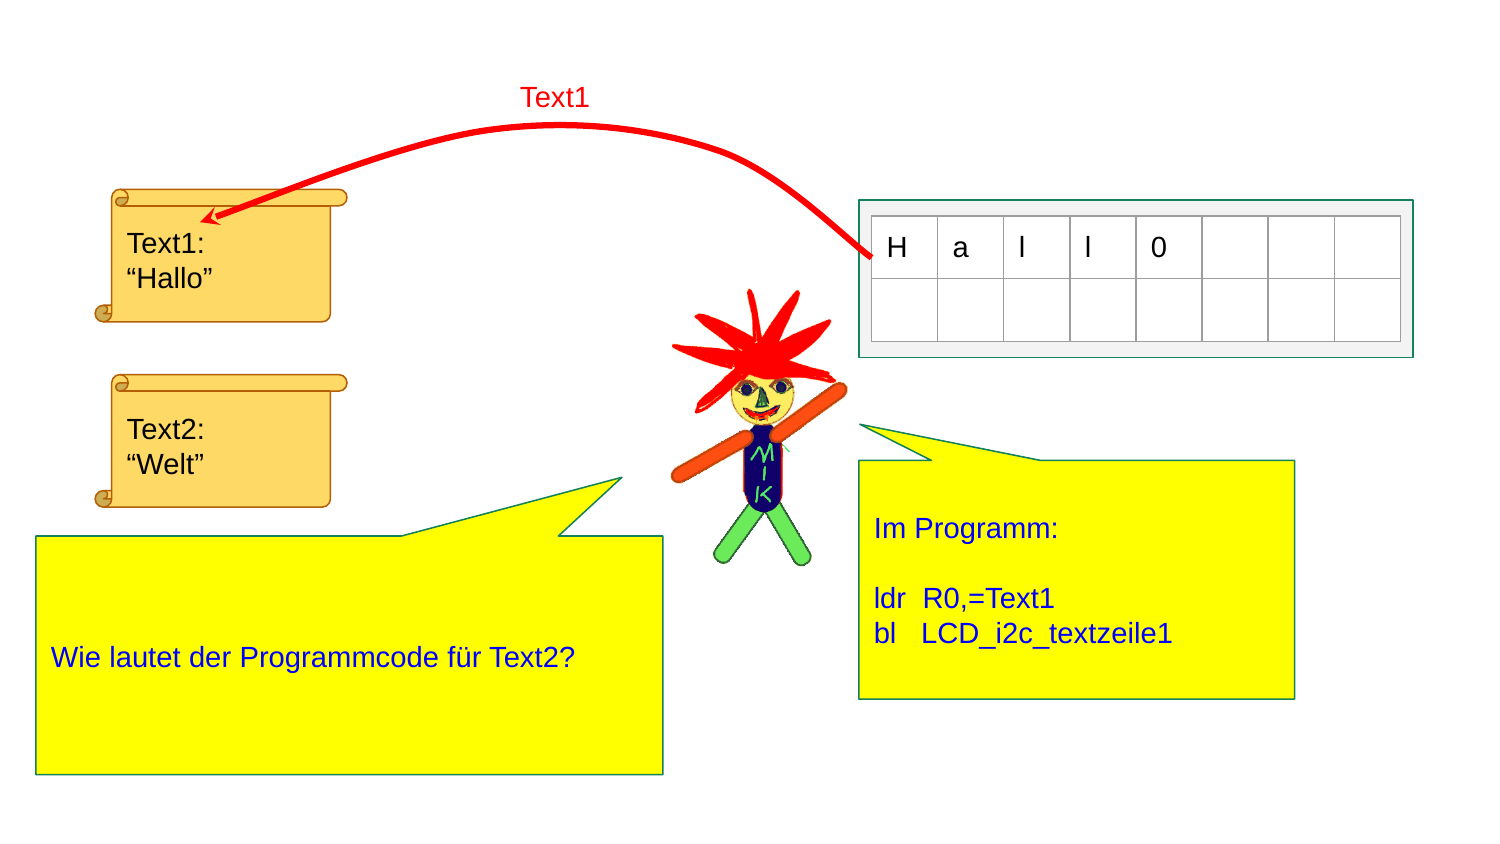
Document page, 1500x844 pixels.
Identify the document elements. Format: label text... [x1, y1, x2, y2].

table_cell [1203, 279, 1267, 341]
table_header [1203, 217, 1267, 278]
text_box [858, 200, 1414, 358]
text_box Text1: “Hallo” [95, 189, 331, 322]
table_header l [1071, 217, 1135, 278]
table_header a [938, 217, 1003, 278]
table_cell [938, 279, 1003, 341]
table_header [1335, 217, 1400, 278]
text_box Im Programm: ldr R0,=Text1 bl LCD_i2c_textzeile1 [858, 425, 1295, 700]
text_box Text2: “Welt” [95, 374, 348, 508]
picture [651, 281, 859, 573]
table_header l [1004, 217, 1069, 278]
table_header [1269, 217, 1334, 278]
table_cell [1004, 279, 1069, 341]
table_header 0 [1137, 217, 1201, 278]
table_cell [1269, 279, 1334, 341]
text_box Text1 [505, 63, 653, 126]
table_cell [1071, 279, 1135, 341]
table_cell [872, 279, 937, 341]
text_box Wie lautet der Programmcode für Text2? [35, 477, 663, 775]
text_box [200, 126, 872, 258]
table_cell [1335, 279, 1400, 341]
table_header H [872, 217, 937, 278]
table_cell [1137, 279, 1201, 341]
